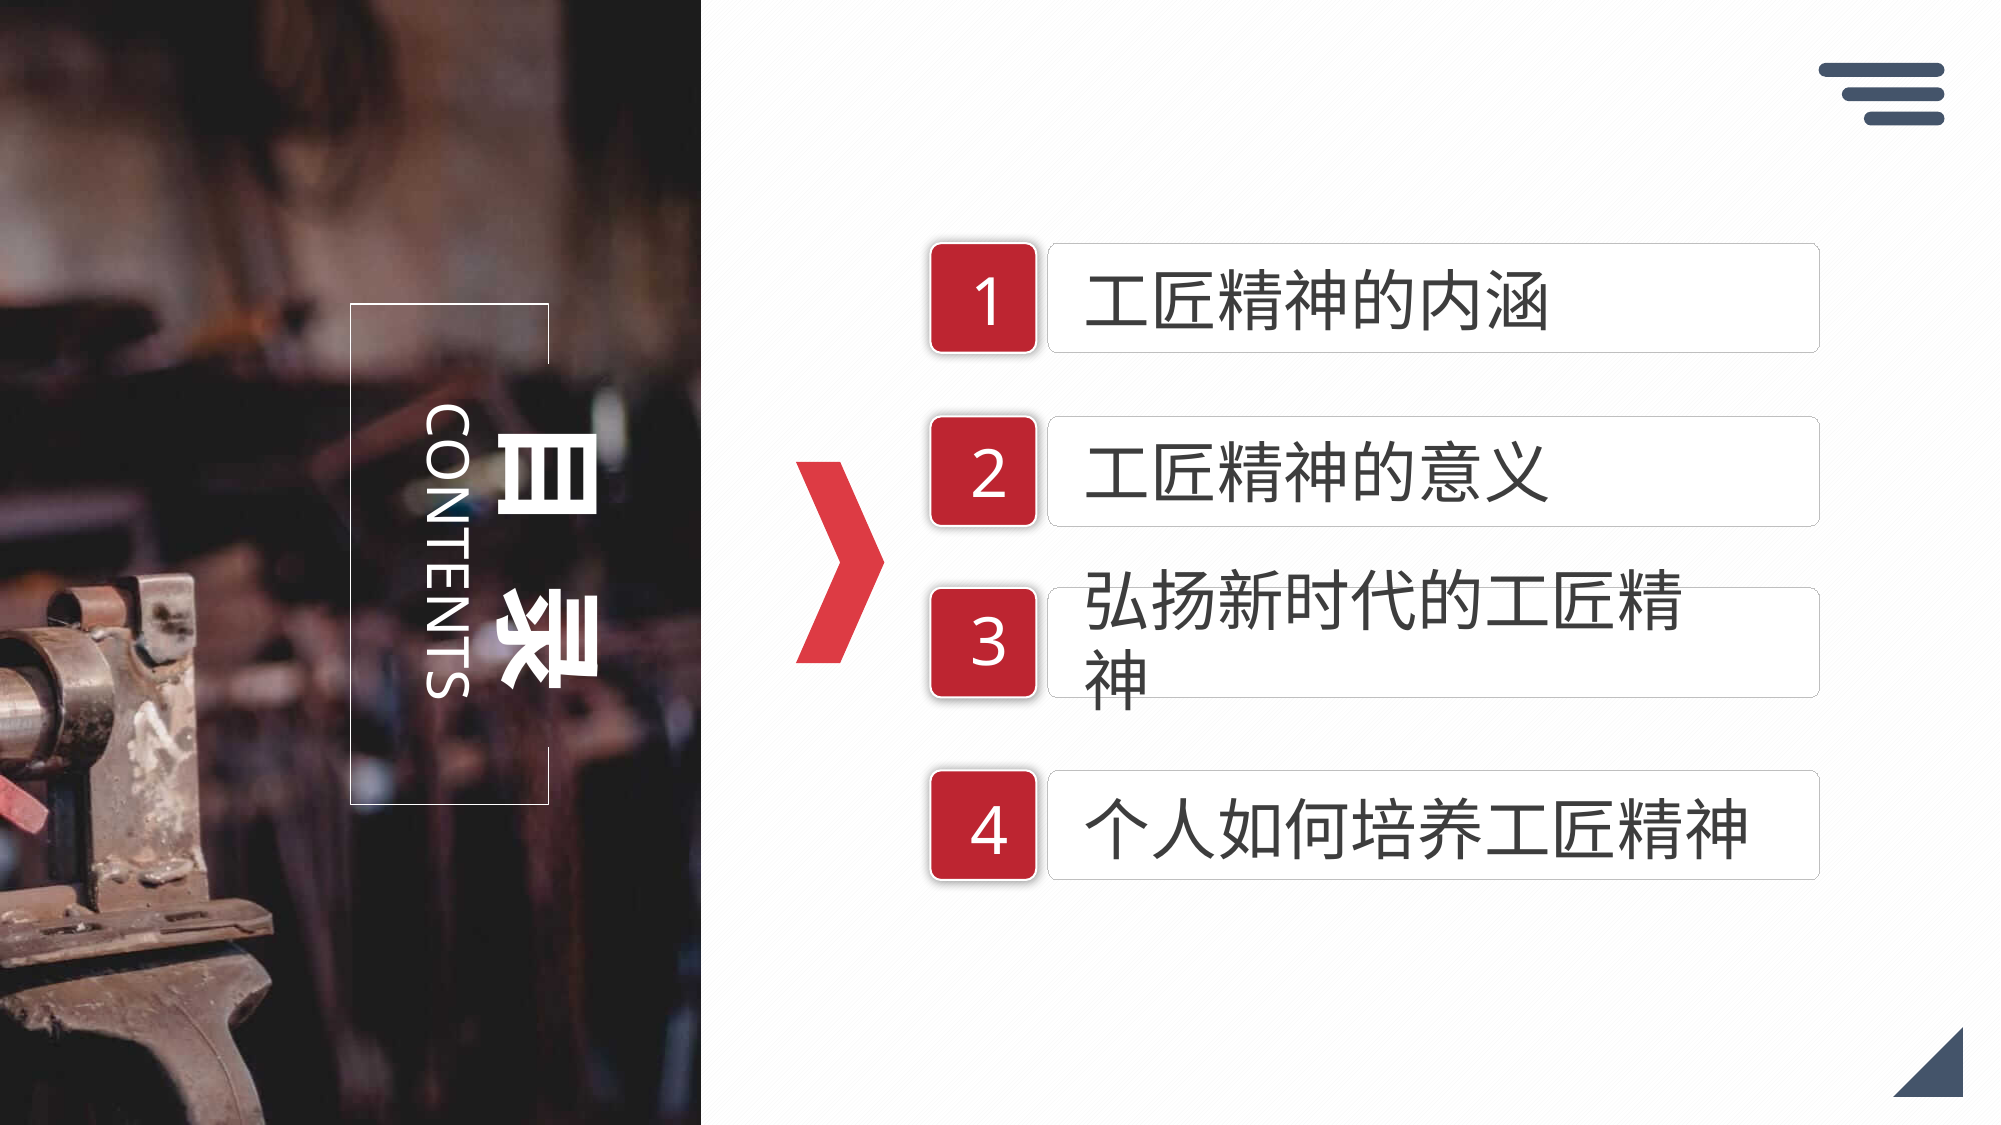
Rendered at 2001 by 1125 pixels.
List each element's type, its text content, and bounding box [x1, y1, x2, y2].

text_box [930, 243, 1037, 353]
text_box 个人如何培养工匠精神 [1068, 774, 1802, 882]
text_box [1047, 243, 1816, 353]
text_box [930, 416, 1037, 527]
picture [0, 0, 701, 1125]
text_box 4 [955, 774, 1018, 882]
text_box 工匠精神的内涵 [1068, 245, 1820, 353]
text_box [930, 770, 1037, 880]
text_box 1 [955, 245, 1018, 353]
text_box [1047, 416, 1820, 527]
text_box [795, 461, 885, 664]
text_box 3 [955, 585, 1018, 693]
text_box [930, 587, 1037, 698]
text_box 2 [955, 417, 1018, 525]
text_box [1893, 1027, 1963, 1097]
text_box [1047, 587, 1820, 698]
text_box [350, 303, 628, 805]
text_box 弘扬新时代的工匠精神 [1068, 585, 1766, 693]
text_box 工匠精神的意义 [1068, 417, 1802, 525]
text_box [1818, 62, 1945, 126]
text_box [1047, 770, 1820, 880]
